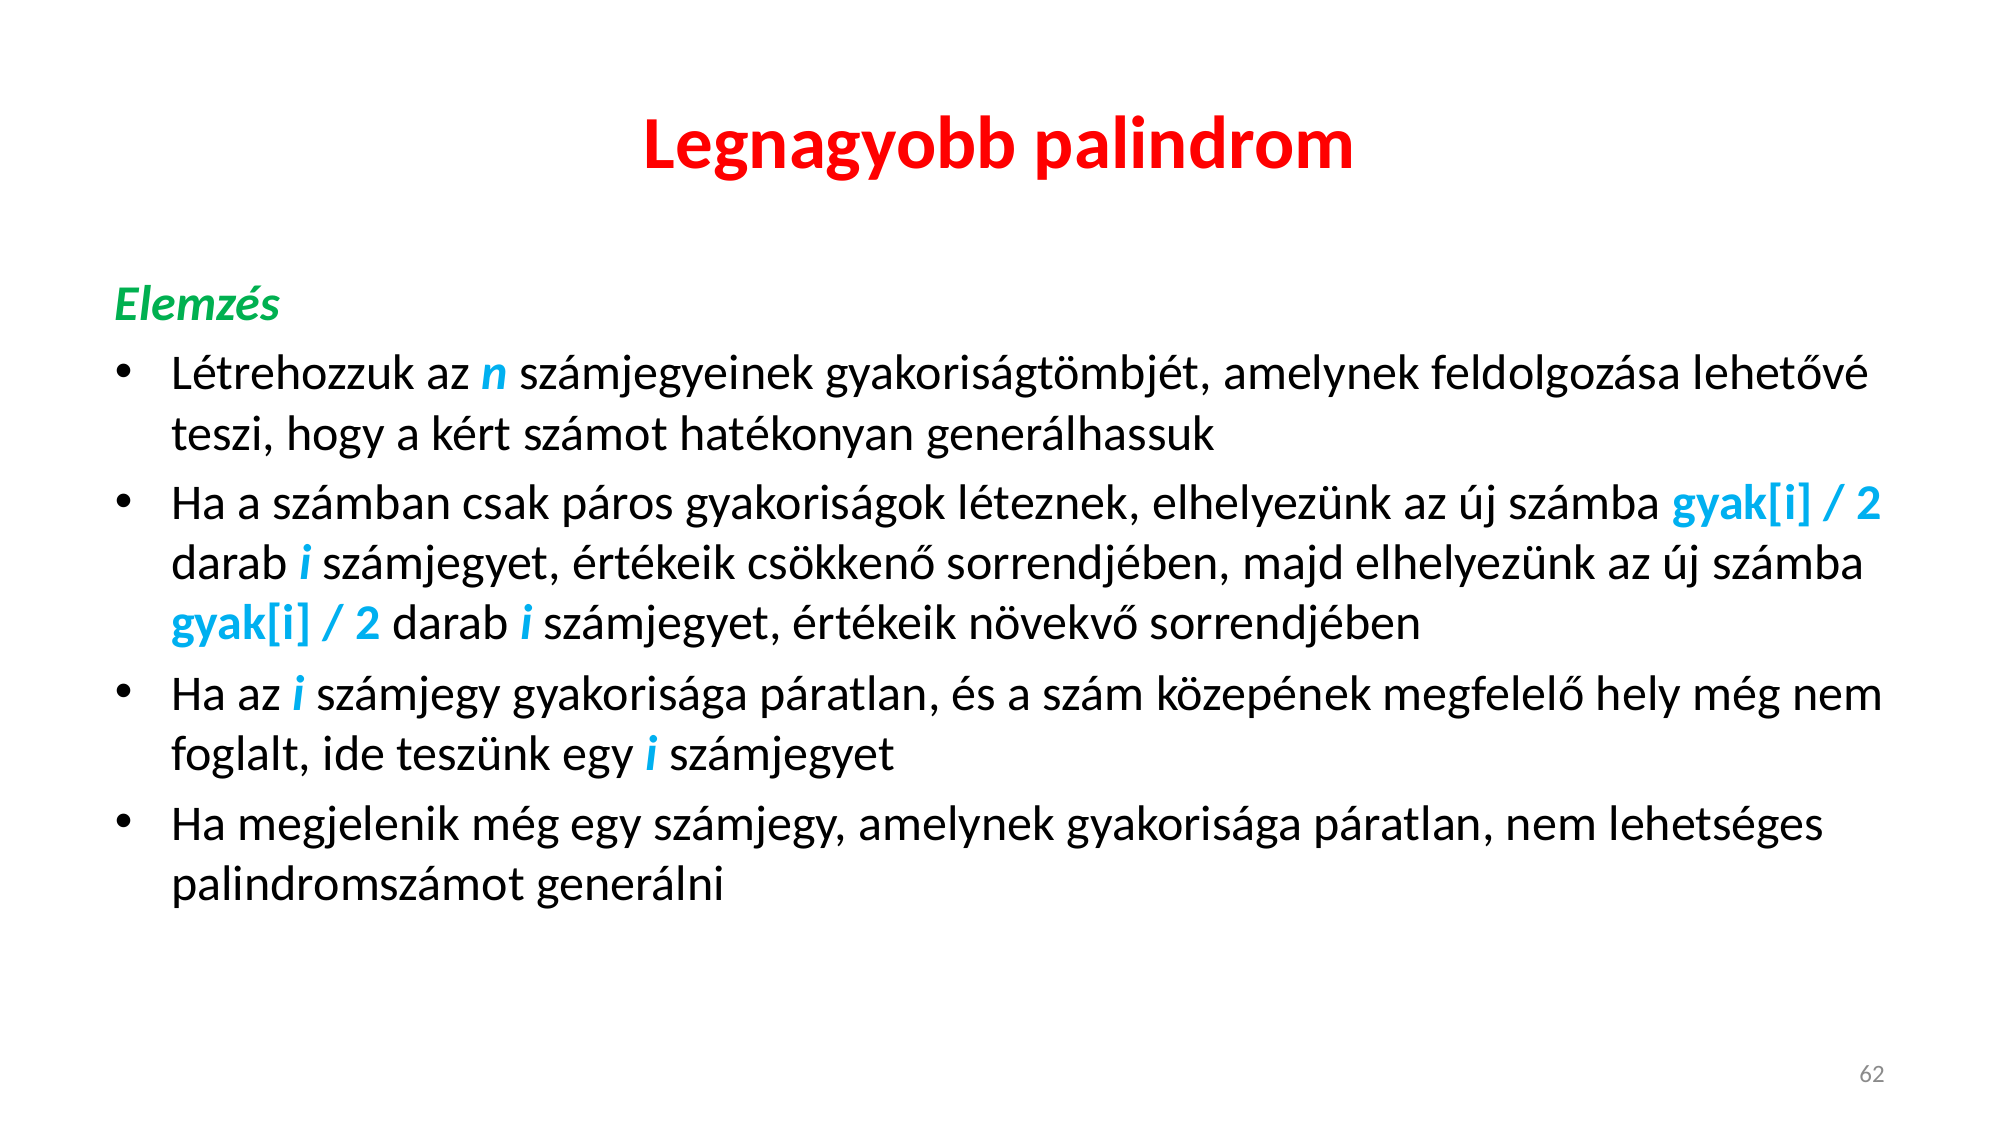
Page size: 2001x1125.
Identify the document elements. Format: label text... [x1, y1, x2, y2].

list Elemzés Létrehozzuk az n számjegyeinek gyakoriságtömbjét, amelynek feldolgozása lehetővé teszi, hogy a kért számot hatékonyan generálhassuk Ha a számban csak páros gyakoriságok léteznek, elhelyezünk az új számba gyak[i] / 2 darab i számjegyet, értékeik csökkenő sorrendjében, majd elhelyezünk az új számba gyak[i] / 2 darab i számjegyet, értékeik növekvő sorrendjében Ha az i számjegy gyakorisága páratlan, és a szám közepének megfelelő hely még nem foglalt, ide teszünk egy i számjegyet Ha megjelenik még egy számjegy, amelynek gyakorisága páratlan, nem lehetséges palindromszámot generálni [99, 262, 1900, 1005]
title Legnagyobb palindrom [99, 45, 1900, 233]
slide_number 62 [1433, 1042, 1900, 1103]
